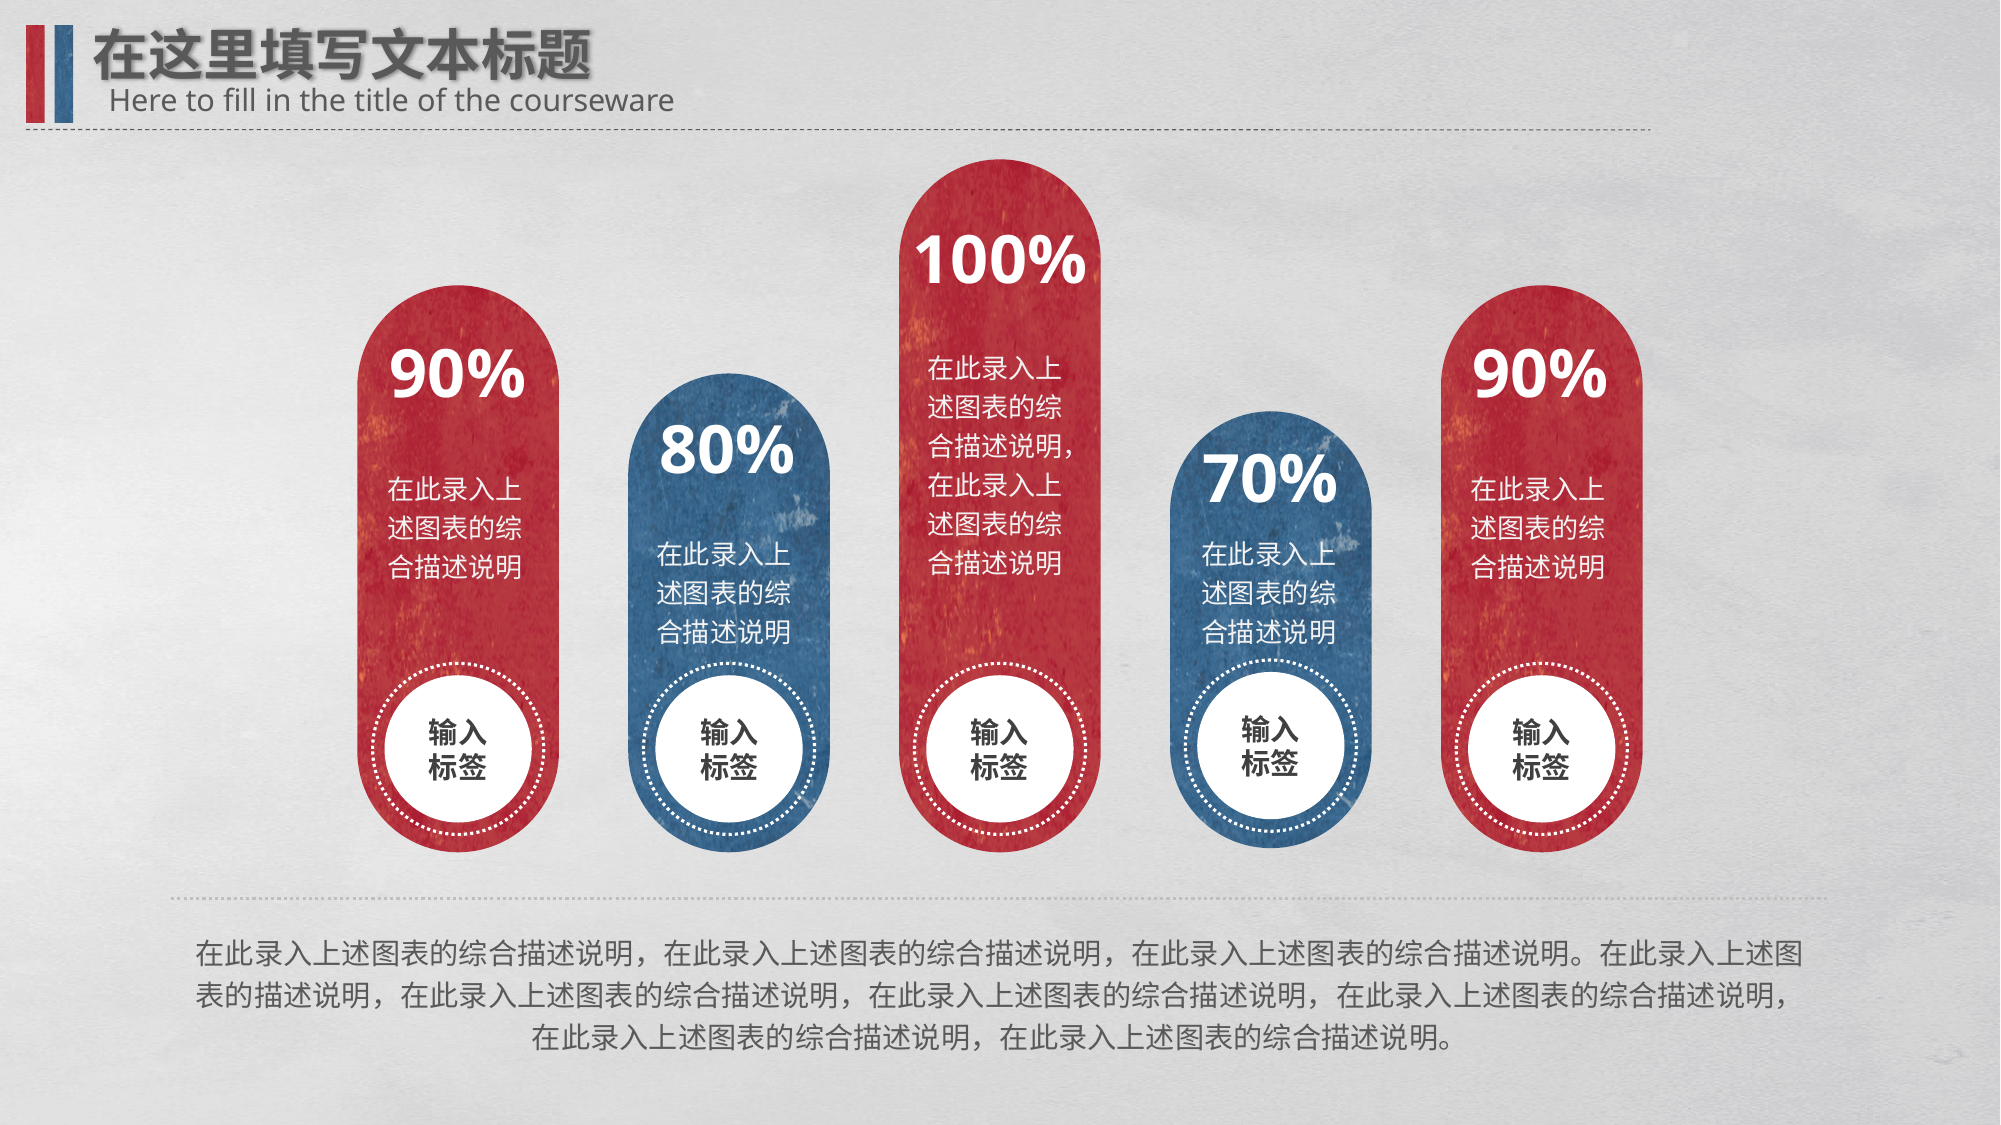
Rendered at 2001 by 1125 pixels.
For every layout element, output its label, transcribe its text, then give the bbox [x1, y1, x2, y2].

text_box 在此录入上述图表的综合描述说明，在此录入上述图表的综合描述说明，在此录入上述图表的综合描述说明。在此录入上述图表的描述说明，在此录入上述图表的综合描述说明，在此录入上述图表的综合描述说明，在此录入上述图表的综合描述说明，在此录入上述图表的综合描述说明，在此录入上述图表的综合描述说明。 [169, 920, 1831, 1062]
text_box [891, 159, 1109, 853]
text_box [628, 373, 830, 853]
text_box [1440, 285, 1643, 853]
text_box [25, 25, 46, 124]
picture [0, 0, 2001, 1125]
text_box 在这里填写文本标题 [78, 12, 787, 95]
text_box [1170, 411, 1372, 849]
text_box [357, 285, 559, 853]
text_box [54, 25, 74, 124]
text_box Here to fill in the title of the courseware [93, 73, 690, 125]
